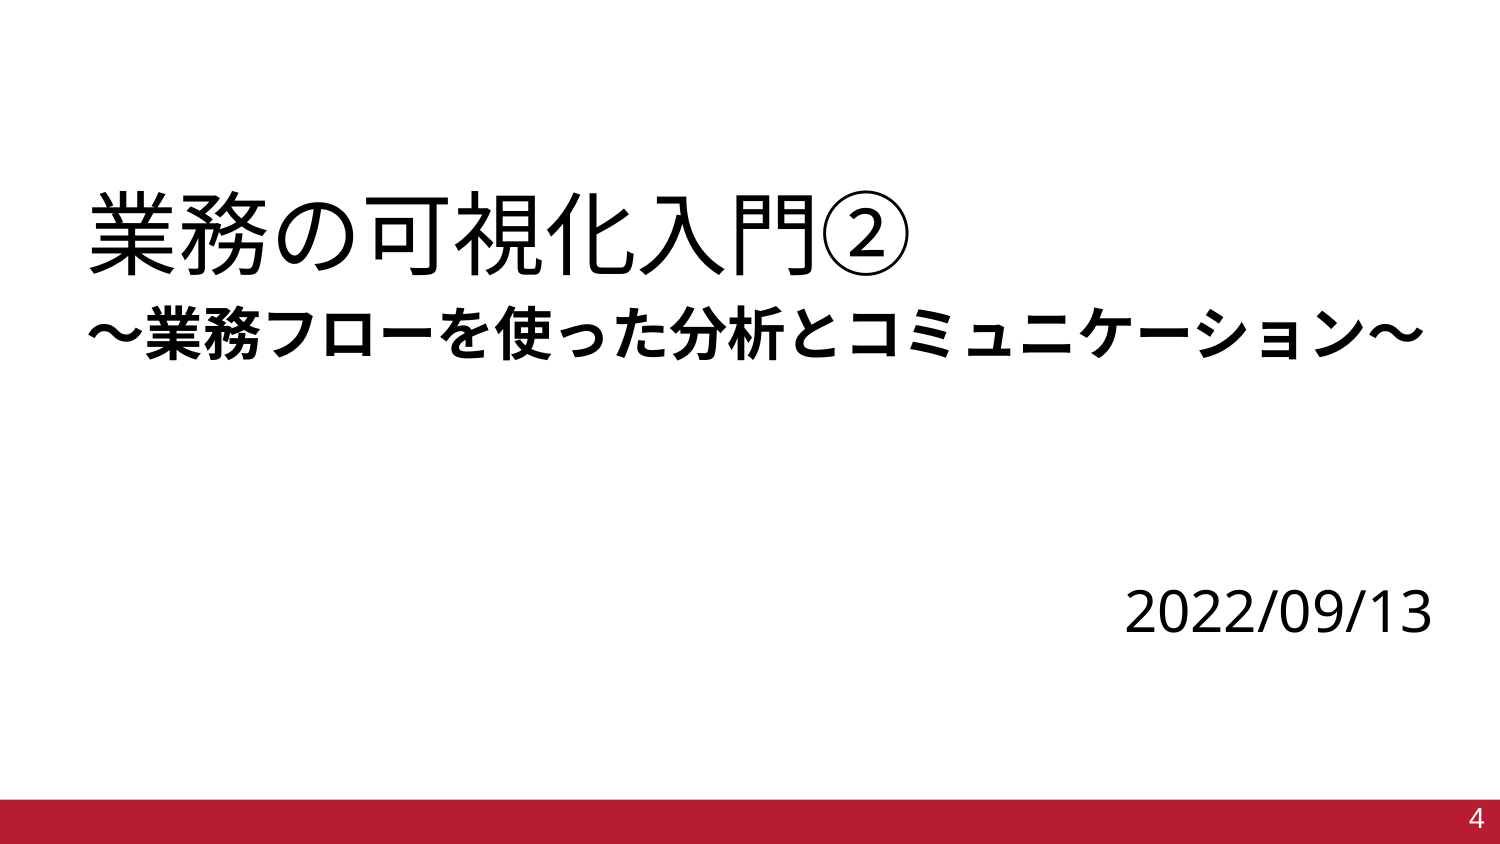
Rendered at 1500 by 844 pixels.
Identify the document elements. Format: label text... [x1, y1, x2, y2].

slide_number 4 [1416, 803, 1500, 844]
subtitle 2022/09/13 [51, 559, 1449, 690]
title 業務の可視化入門② ～業務フローを使った分析とコミュニケーション～ [0, 145, 1481, 482]
